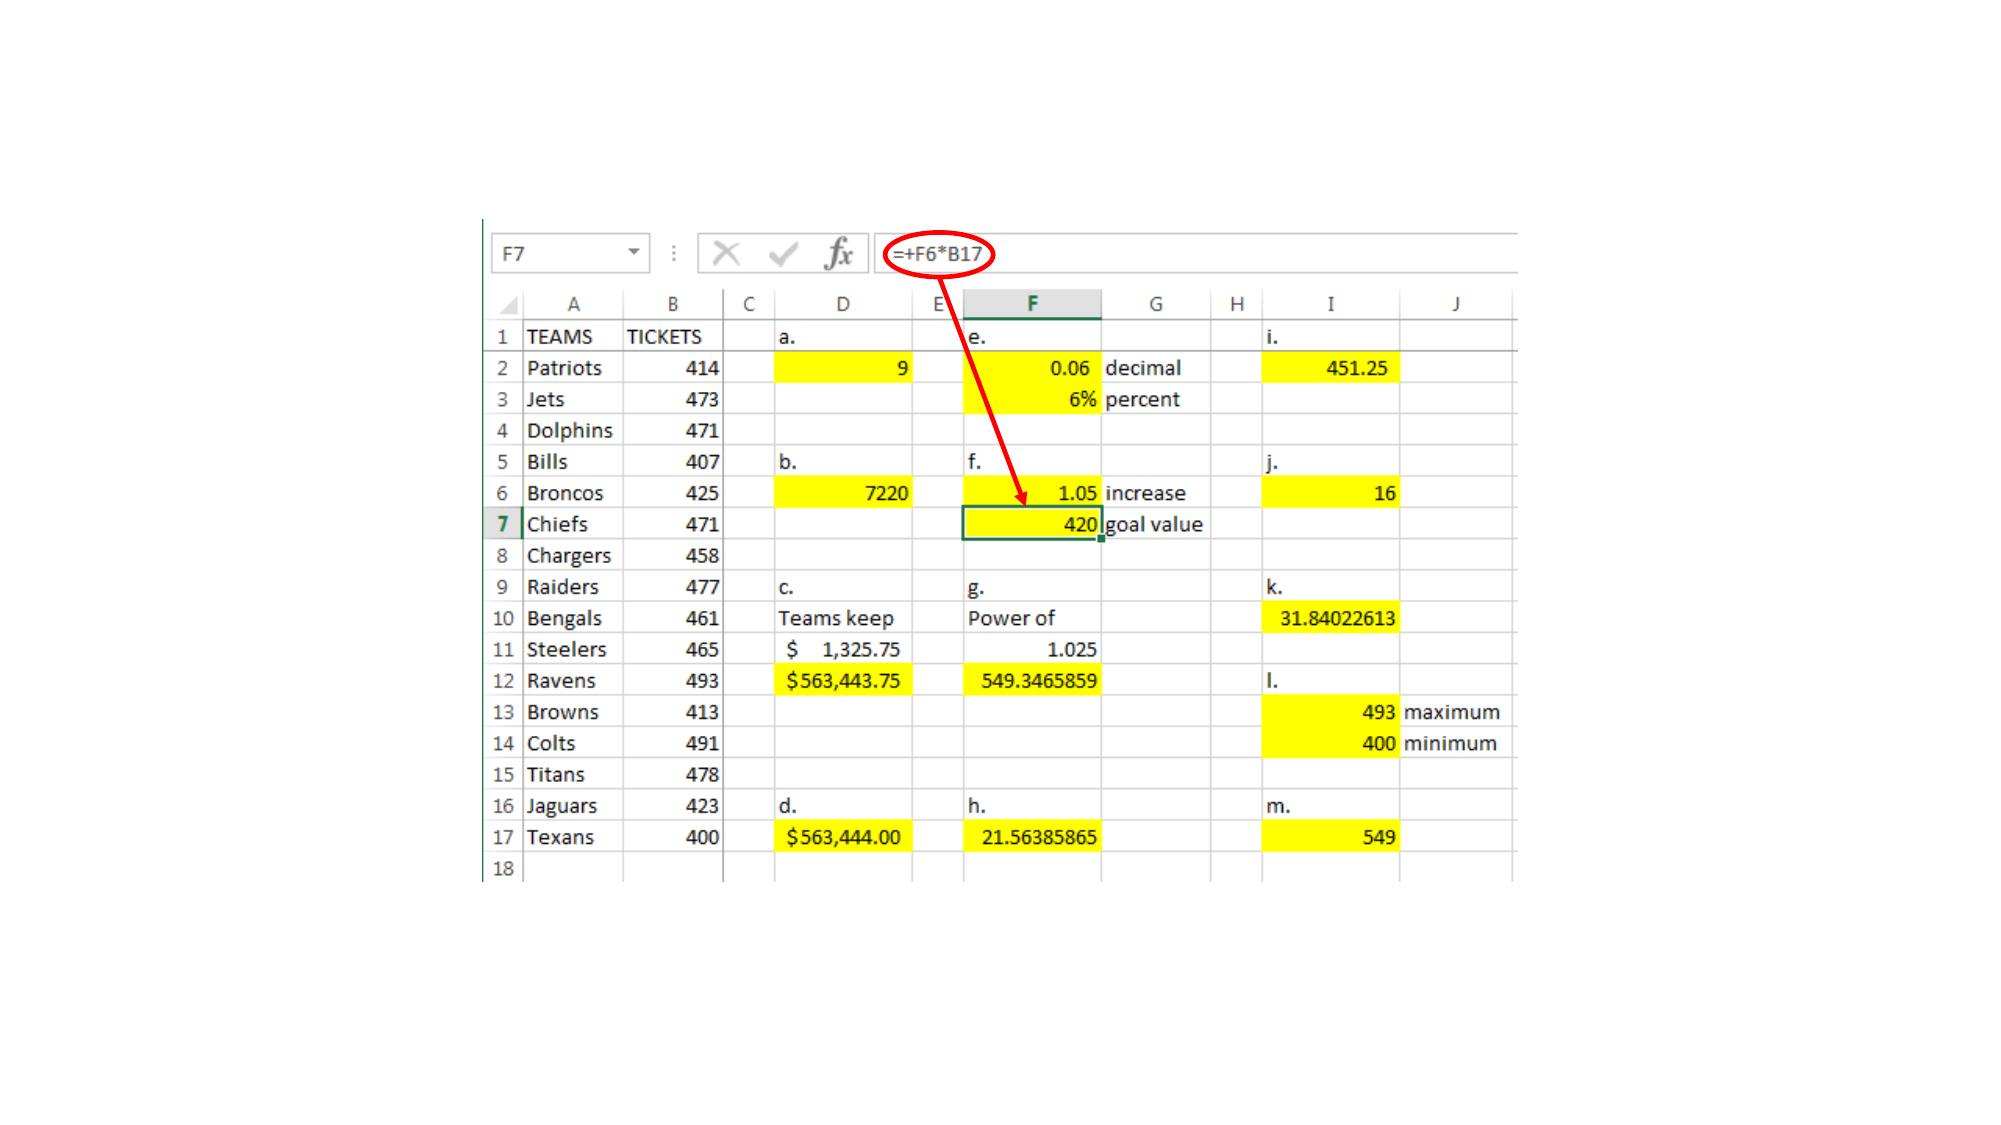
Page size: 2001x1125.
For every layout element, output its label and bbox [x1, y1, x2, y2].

text_box [939, 276, 1026, 507]
list [481, 219, 1518, 882]
